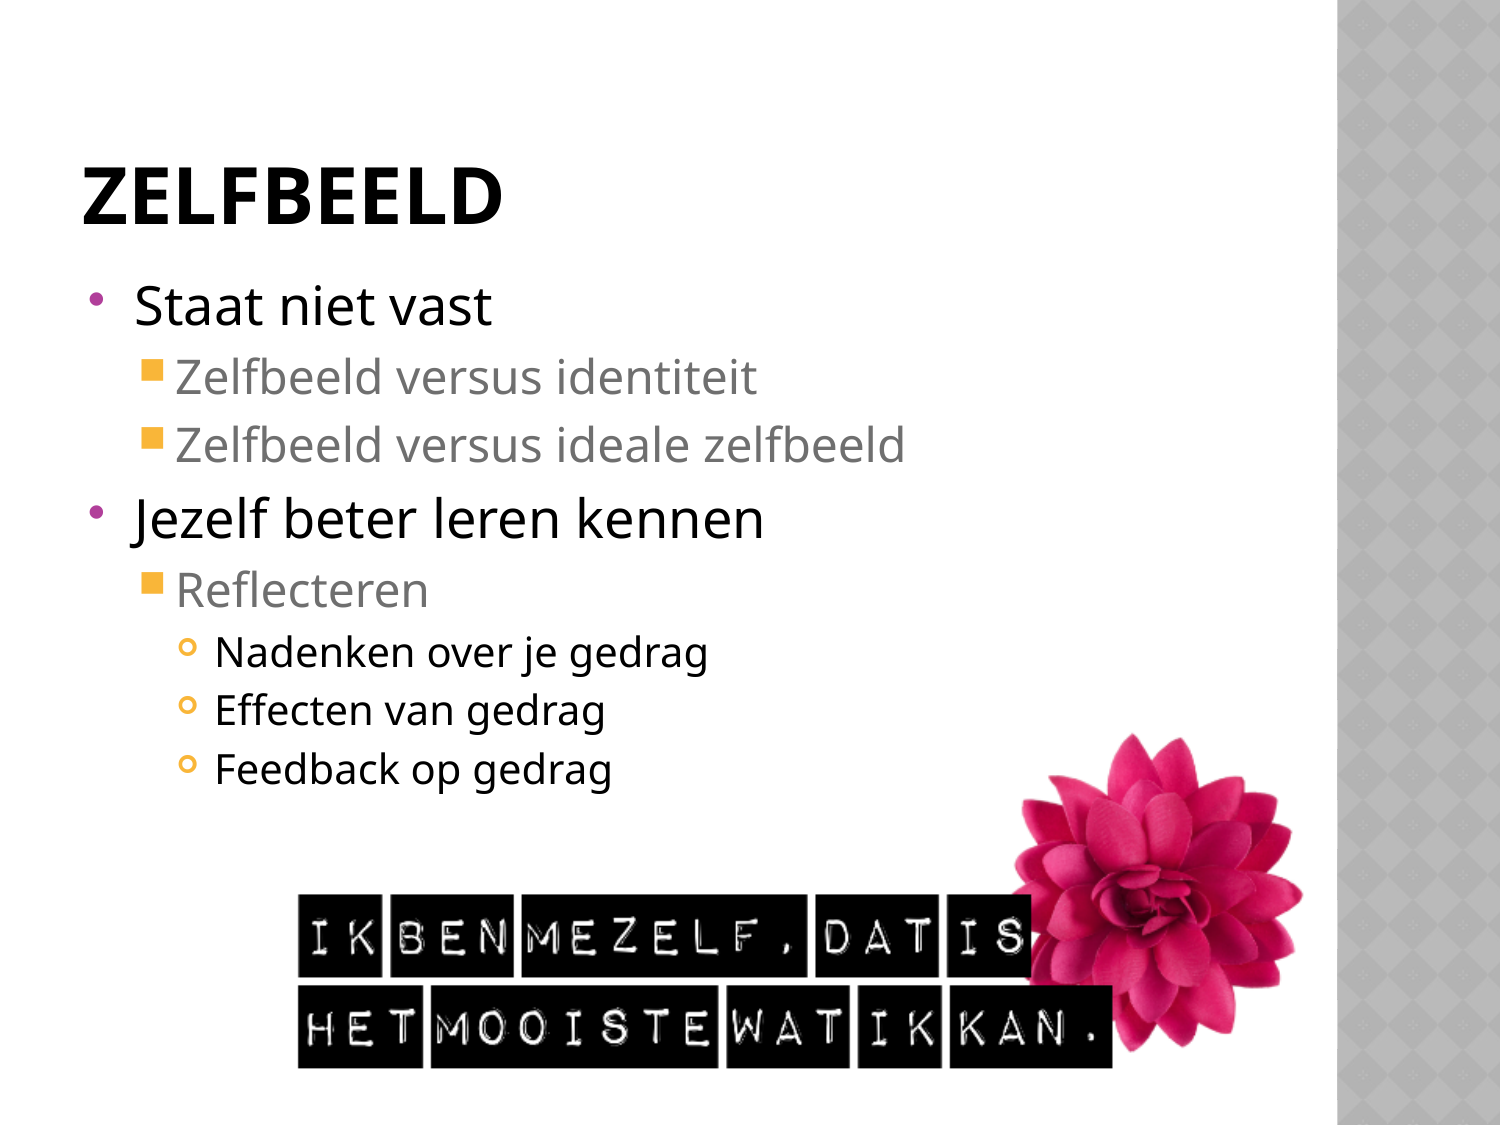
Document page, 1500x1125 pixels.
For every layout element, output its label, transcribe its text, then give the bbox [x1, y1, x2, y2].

list Staat niet vast Zelfbeeld versus identiteit Zelfbeeld versus ideale zelfbeeld Jezelf beter leren kennen Reflecteren Nadenken over je gedrag Effecten van gedrag Feedback op gedrag [75, 264, 1263, 1059]
title zelfbeeld [75, 52, 1263, 240]
picture [288, 727, 1306, 1079]
